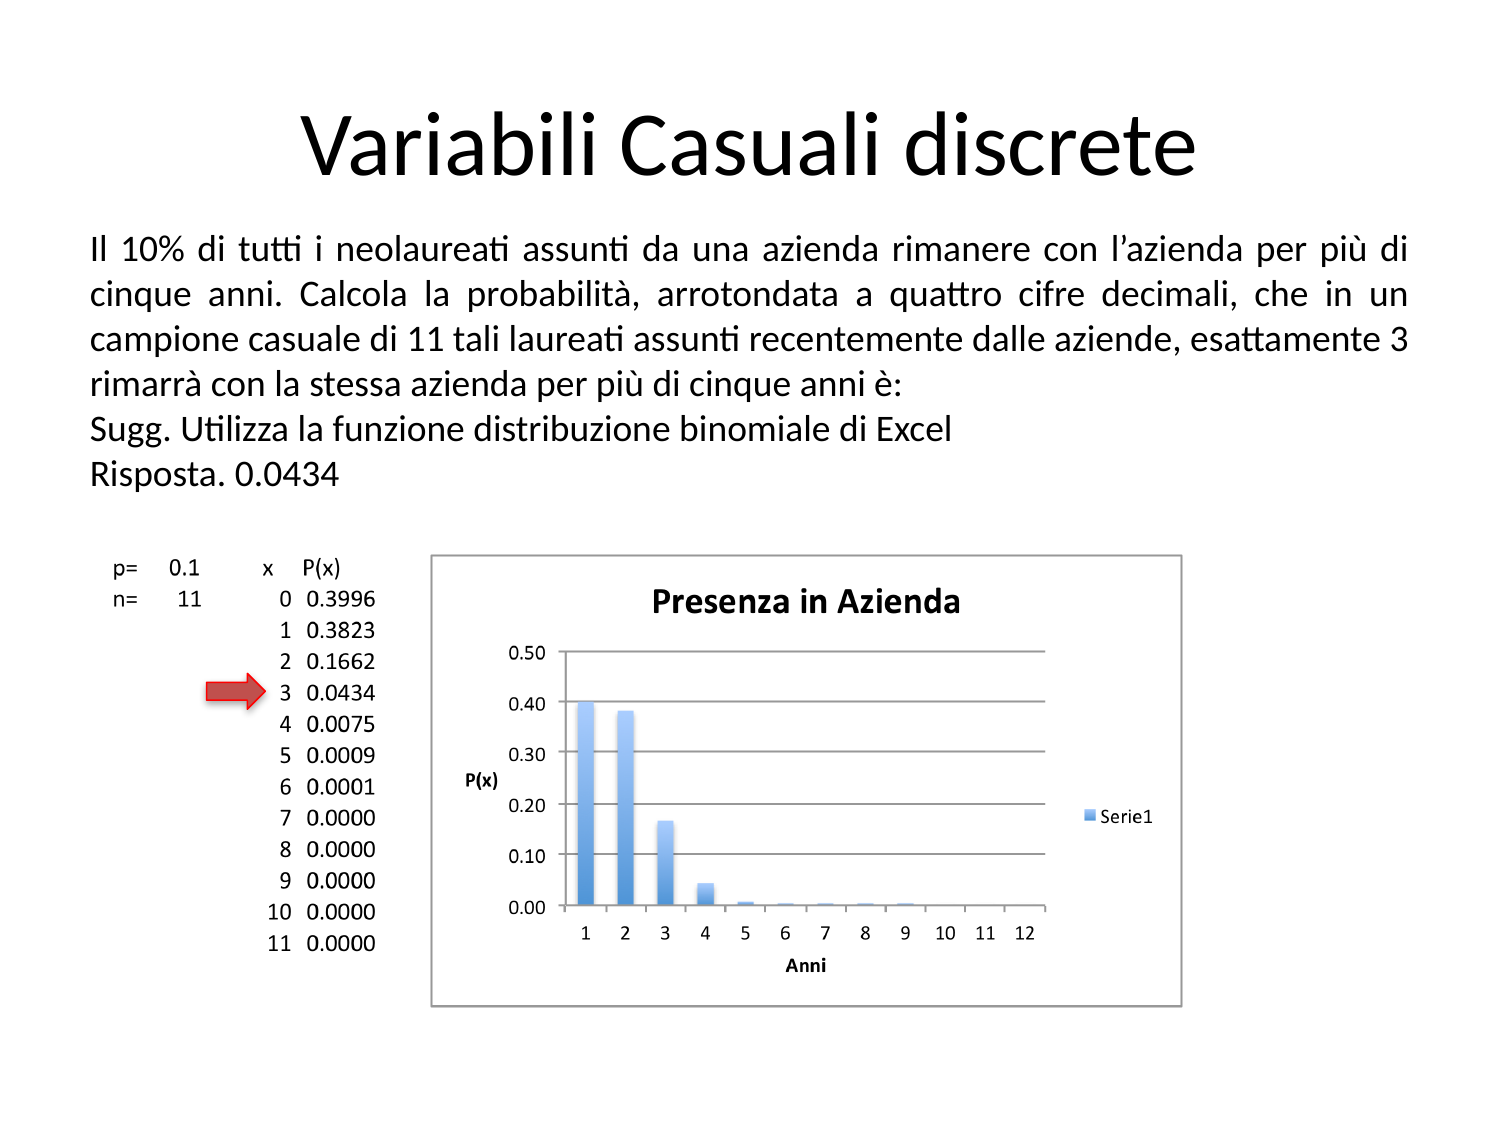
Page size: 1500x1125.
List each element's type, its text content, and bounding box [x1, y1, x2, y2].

text_box Il 10% di tutti i neolaureati assunti da una azienda rimanere con l’azienda per più di cinque anni. Calcola la probabilità, arrotondata a quattro cifre decimali, che in un campione casuale di 11 tali laureati assunti recentemente dalle aziende, esattamente 3 rimarrà con la stessa azienda per più di cinque anni è: Sugg. Utilizza la funzione distribuzione binomiale di Excel Risposta. 0.0434 [74, 216, 1425, 501]
picture [106, 551, 1197, 1054]
title Variabili Casuali discrete [75, 45, 1425, 216]
